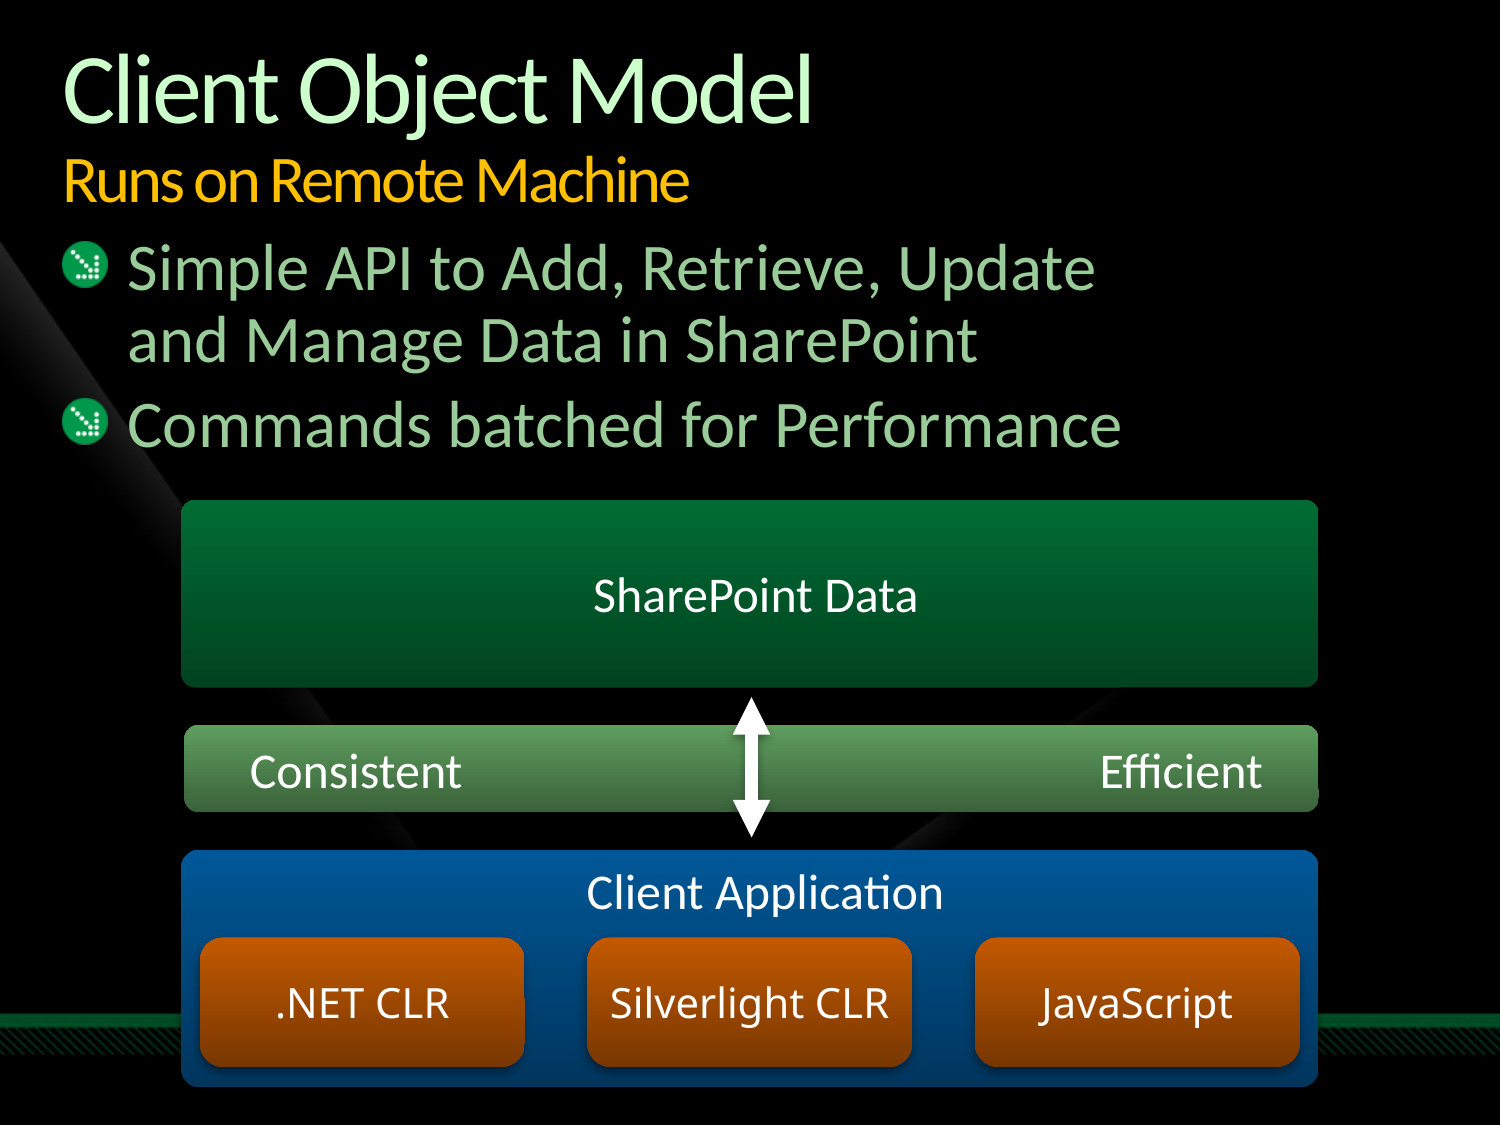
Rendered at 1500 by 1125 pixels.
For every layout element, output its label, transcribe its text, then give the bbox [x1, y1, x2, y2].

picture [0, 0, 1500, 1125]
text_box Consistent [231, 745, 482, 800]
title Client Object Model Runs on Remote Machine [62, 37, 1438, 220]
text_box [181, 499, 1319, 688]
text_box Client Application [521, 866, 1010, 921]
text_box [181, 849, 1319, 1088]
text_box [764, 724, 1319, 813]
text_box [184, 724, 740, 813]
list Simple API to Add, Retrieve, Update and Manage Data in SharePoint Commands batched for Performance [62, 233, 1438, 557]
text_box JavaScript [974, 937, 1300, 1068]
text_box SharePoint Data [502, 562, 1010, 632]
text_box Efficient [1056, 745, 1307, 800]
text_box Silverlight CLR [587, 937, 913, 1068]
text_box .NET CLR [199, 937, 525, 1068]
